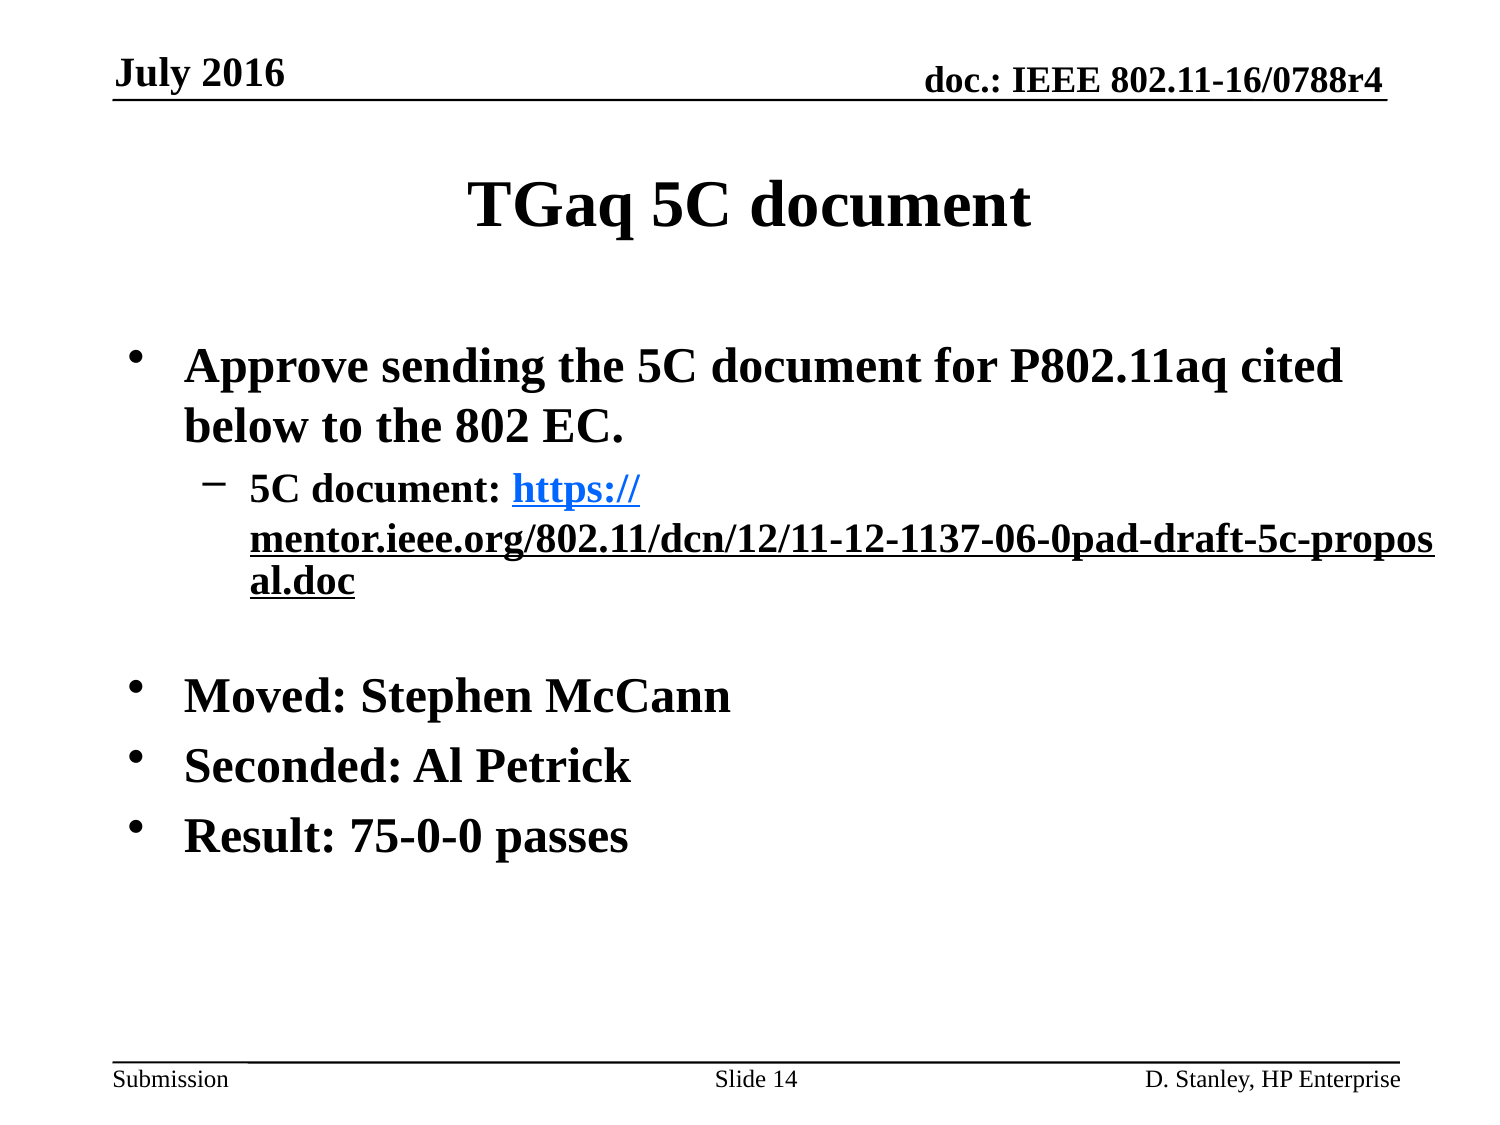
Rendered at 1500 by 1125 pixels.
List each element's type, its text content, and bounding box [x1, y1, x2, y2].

title TGaq 5C document [112, 112, 1388, 288]
footer D. Stanley, HP Enterprise [878, 1061, 1402, 1093]
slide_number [114, 49, 423, 95]
slide_number Slide 14 [712, 1061, 800, 1093]
list Approve sending the 5C document for P802.11aq cited below to the 802 EC. 5C document: https://mentor.ieee.org/802.11/dcn/12/11-12-1137-06-0pad-draft-5c-proposal.doc Moved: Stephen McCann Seconded: Al Petrick Result: 75-0-0 passes [112, 324, 1463, 1038]
